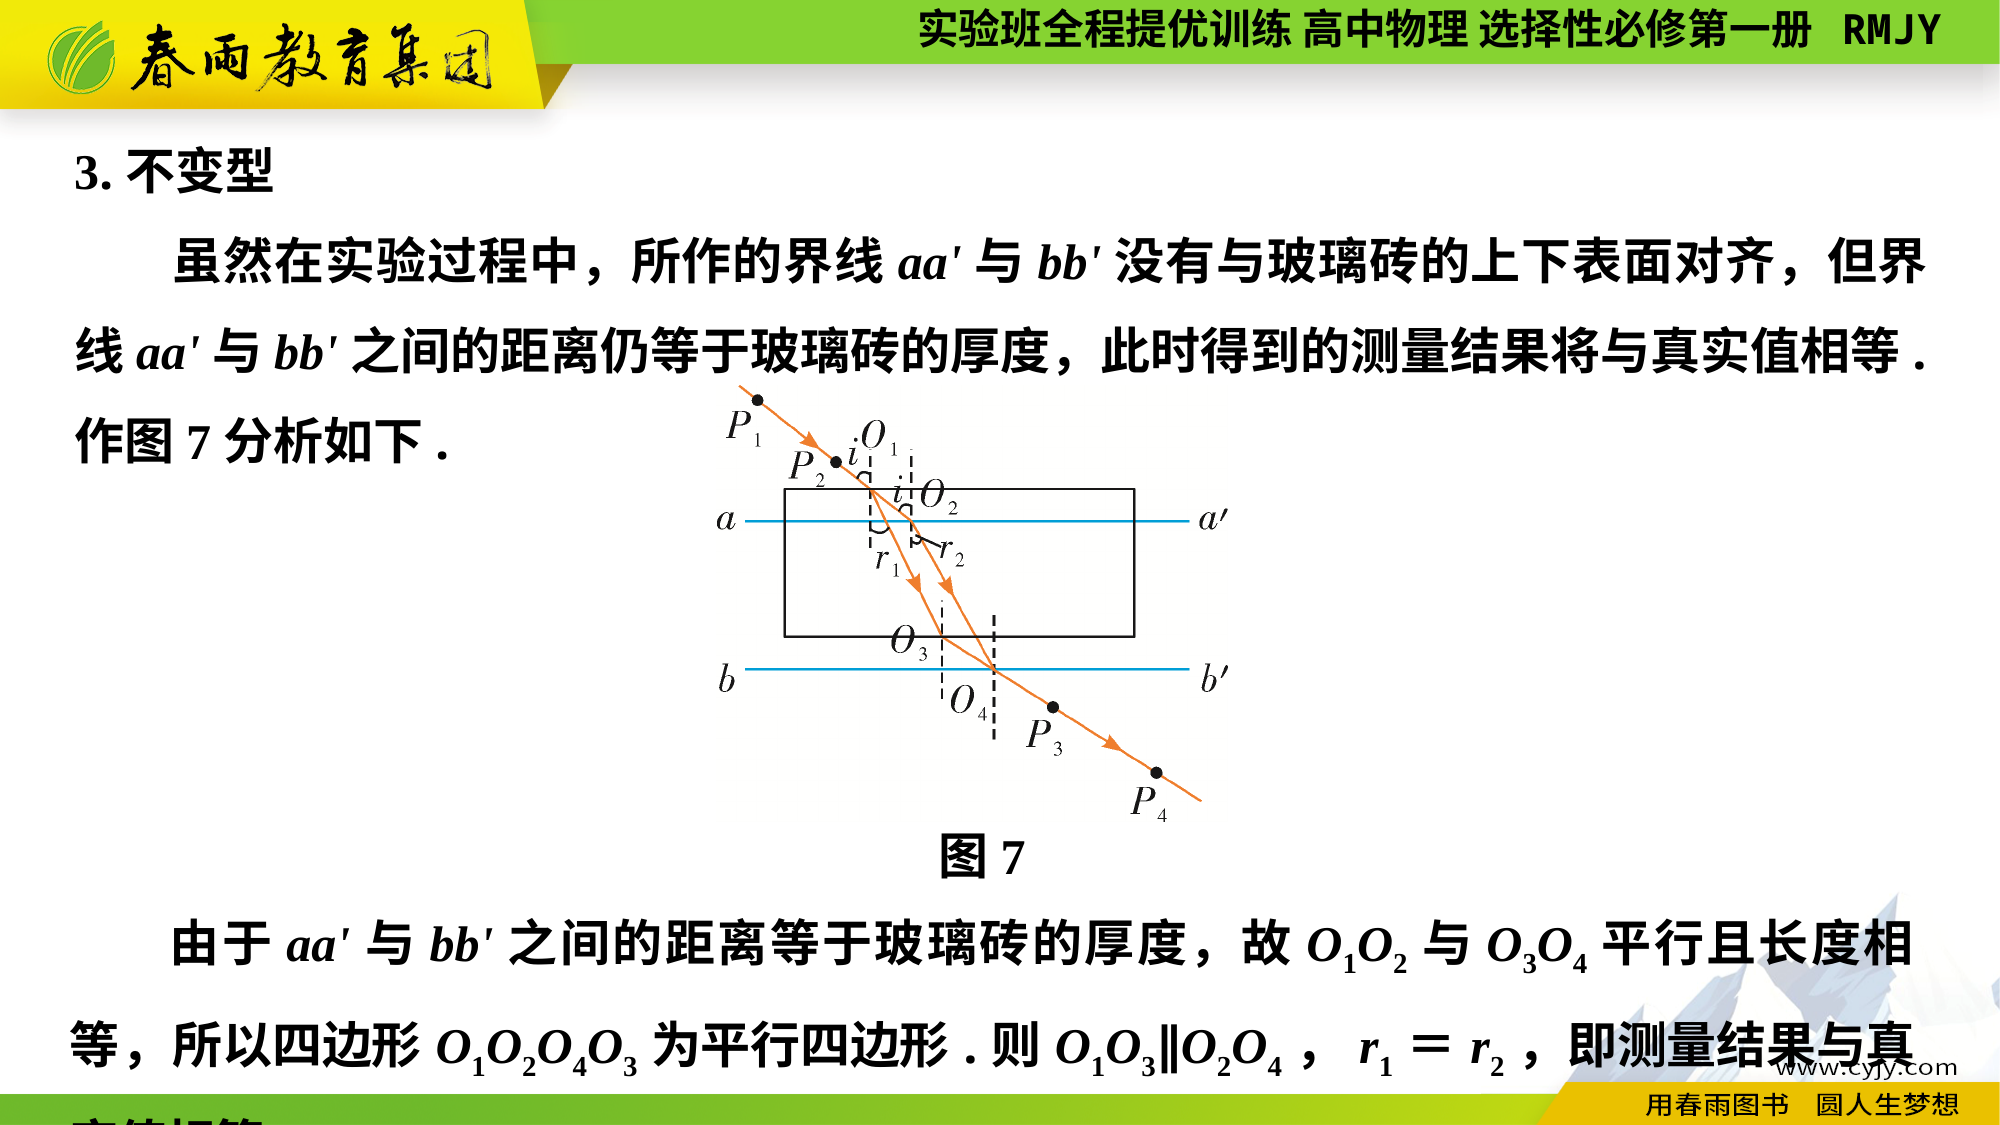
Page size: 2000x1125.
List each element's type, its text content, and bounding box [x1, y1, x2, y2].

text_box 由于aa'与bb'之间的距离等于玻璃砖的厚度，故O1O2与O3O4平行且长度相等，所以四边形O1O2O4O3为平行四边形.则O1O3∥O2O4，r1＝r2，即测量结果与真实值相等. [54, 869, 1929, 1125]
list 3.不变型 虽然在实验过程中，所作的界线aa'与bb'没有与玻璃砖的上下表面对齐，但界线aa'与bb'之间的距离仍等于玻璃砖的厚度，此时得到的测量结果将与真实值相等.作图7分析如下. [59, 101, 1944, 481]
picture [0, 0, 2000, 1125]
text_box 图7 [923, 829, 1041, 869]
